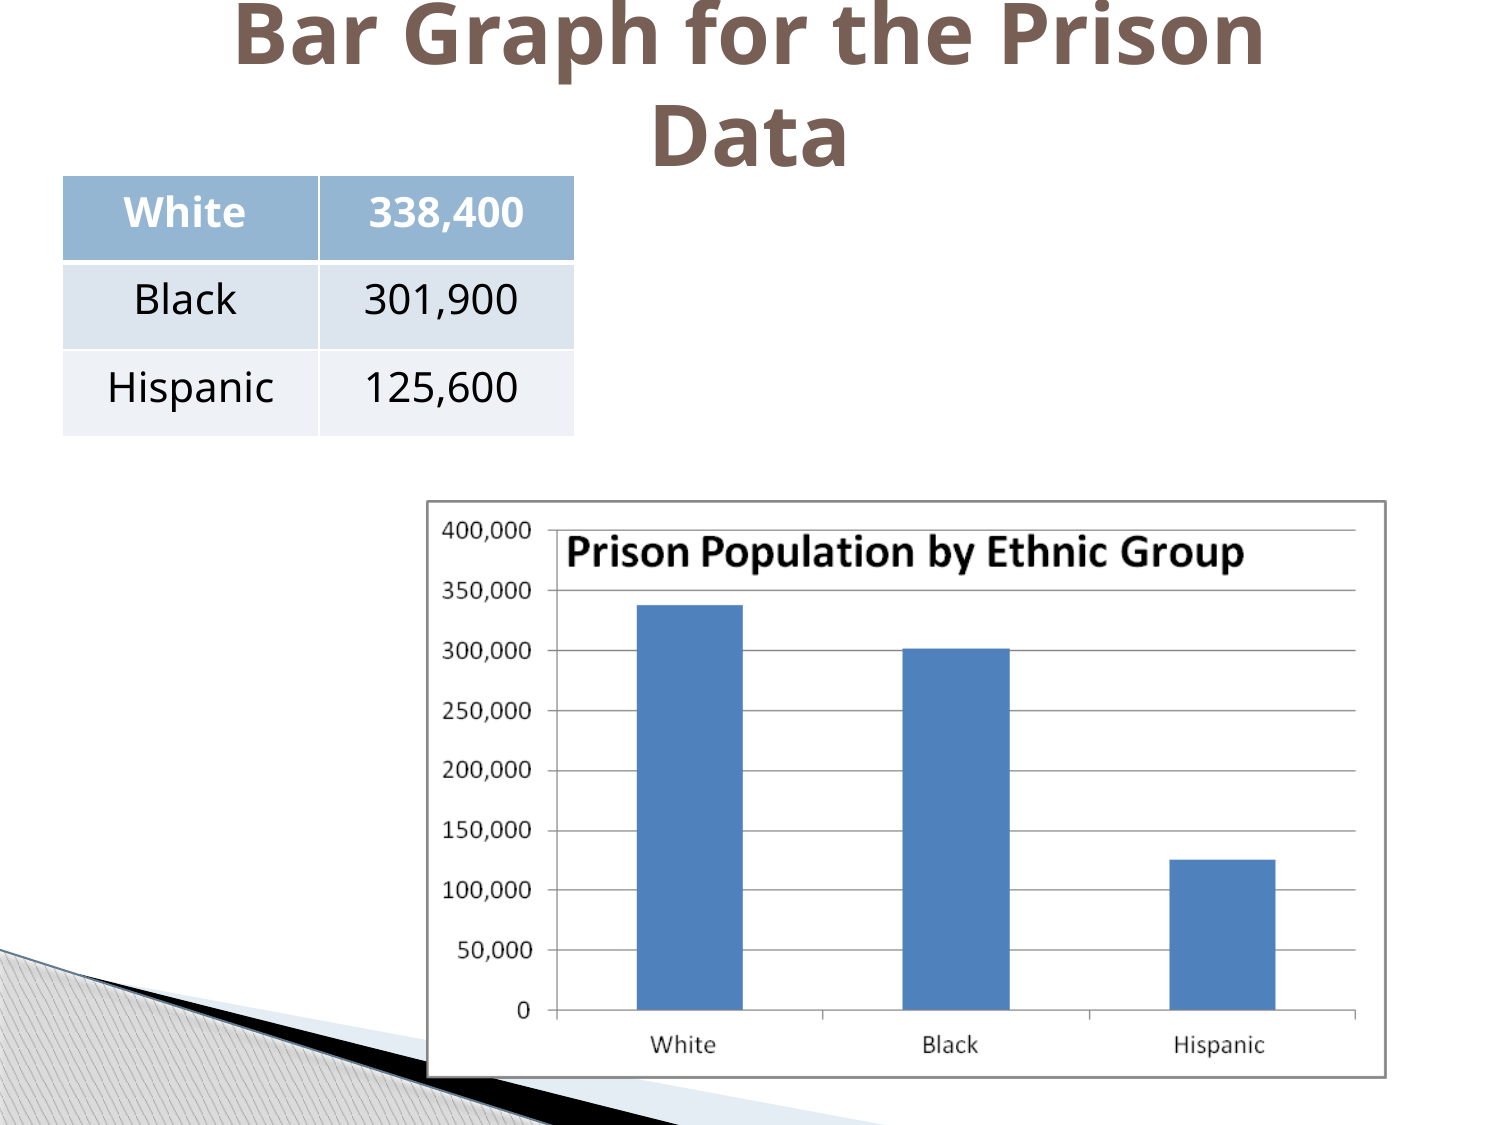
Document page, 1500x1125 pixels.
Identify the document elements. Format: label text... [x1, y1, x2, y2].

picture [424, 499, 1388, 1080]
table_header 338,400 [320, 176, 574, 260]
title Bar Graph for the Prison Data [112, 0, 1388, 175]
table_header White [63, 176, 318, 260]
table_cell 301,900 [320, 265, 574, 349]
table_cell Black [63, 265, 318, 349]
table_cell Hispanic [63, 351, 318, 436]
table_cell 125,600 [320, 351, 574, 436]
